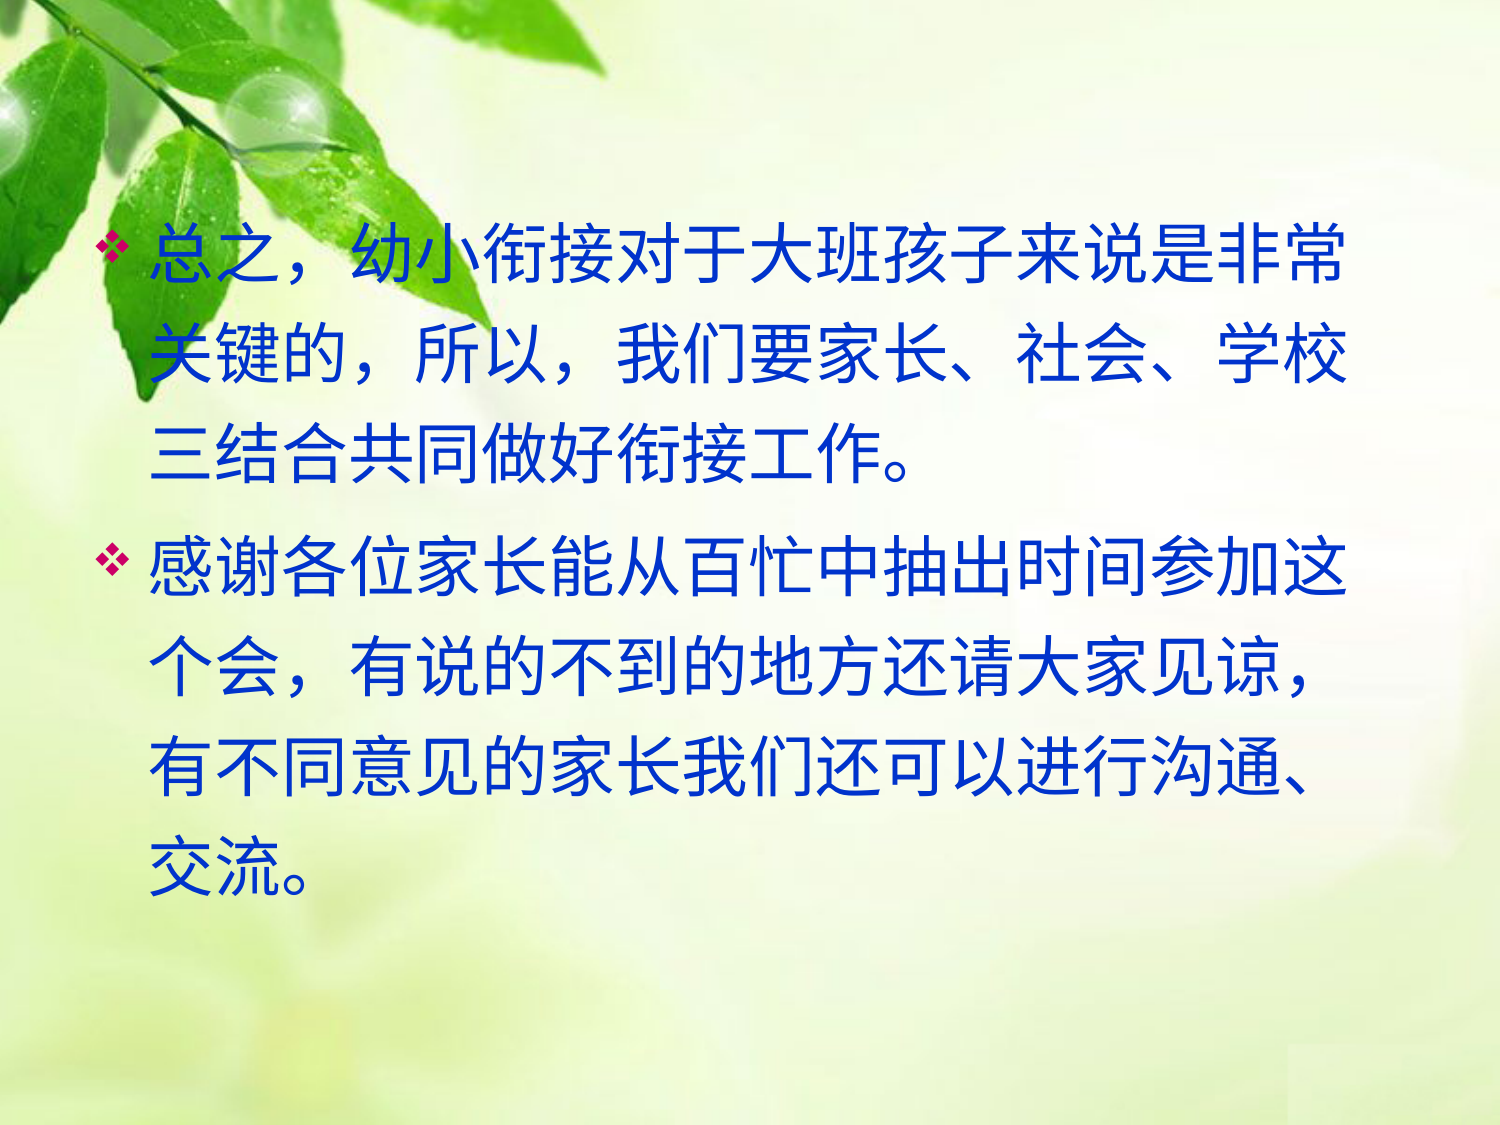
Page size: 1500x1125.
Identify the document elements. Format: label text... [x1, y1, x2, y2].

list 总之，幼小衔接对于大班孩子来说是非常关键的，所以，我们要家长、社会、学校三结合共同做好衔接工作。 感谢各位家长能从百忙中抽出时间参加这个会，有说的不到的地方还请大家见谅，有不同意见的家长我们还可以进行沟通、交流。 [76, 184, 1428, 928]
picture [0, 0, 1500, 1125]
